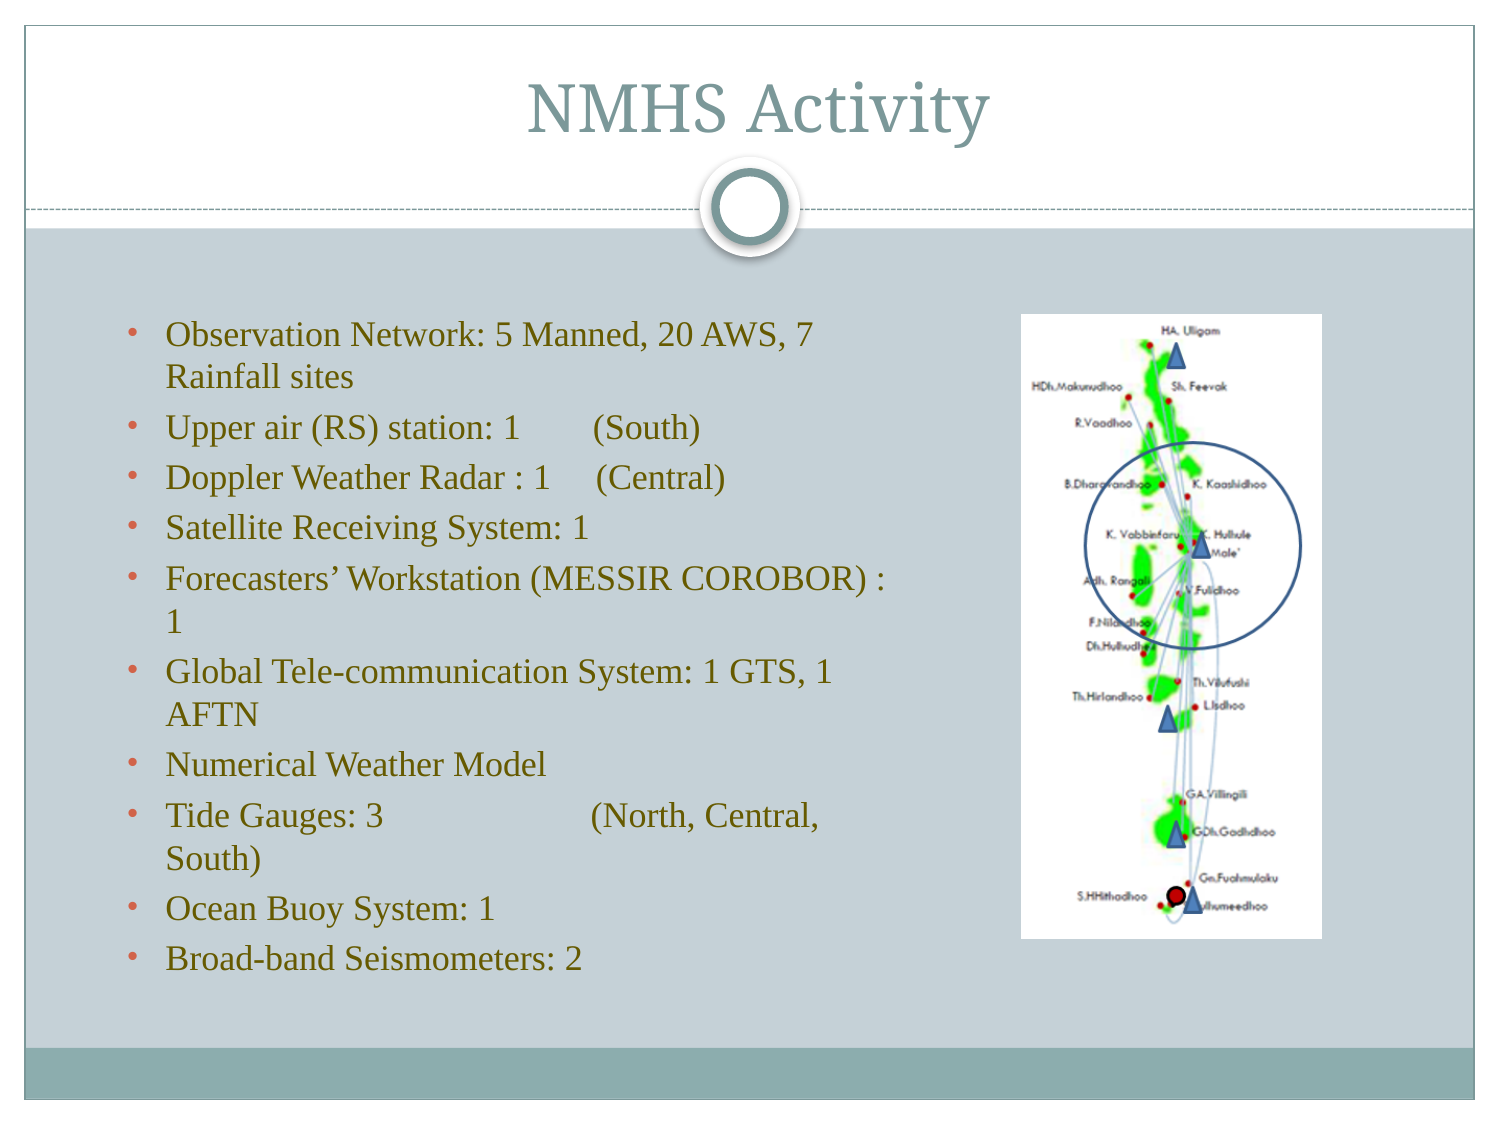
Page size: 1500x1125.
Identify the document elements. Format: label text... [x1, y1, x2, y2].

title NMHS Activity [0, 54, 1500, 153]
picture [1021, 314, 1322, 940]
list Observation Network: 5 Manned, 20 AWS, 7 Rainfall sites Upper air (RS) station: 1 (South) Doppler Weather Radar : 1 (Central) Satellite Receiving System: 1 Forecasters’ Workstation (MESSIR COROBOR) : 1 Global Tele-communication System: 1 GTS, 1 AFTN Numerical Weather Model Tide Gauges: 3 (North, Central, South) Ocean Buoy System: 1 Broad-band Seismometers: 2 [112, 302, 928, 988]
